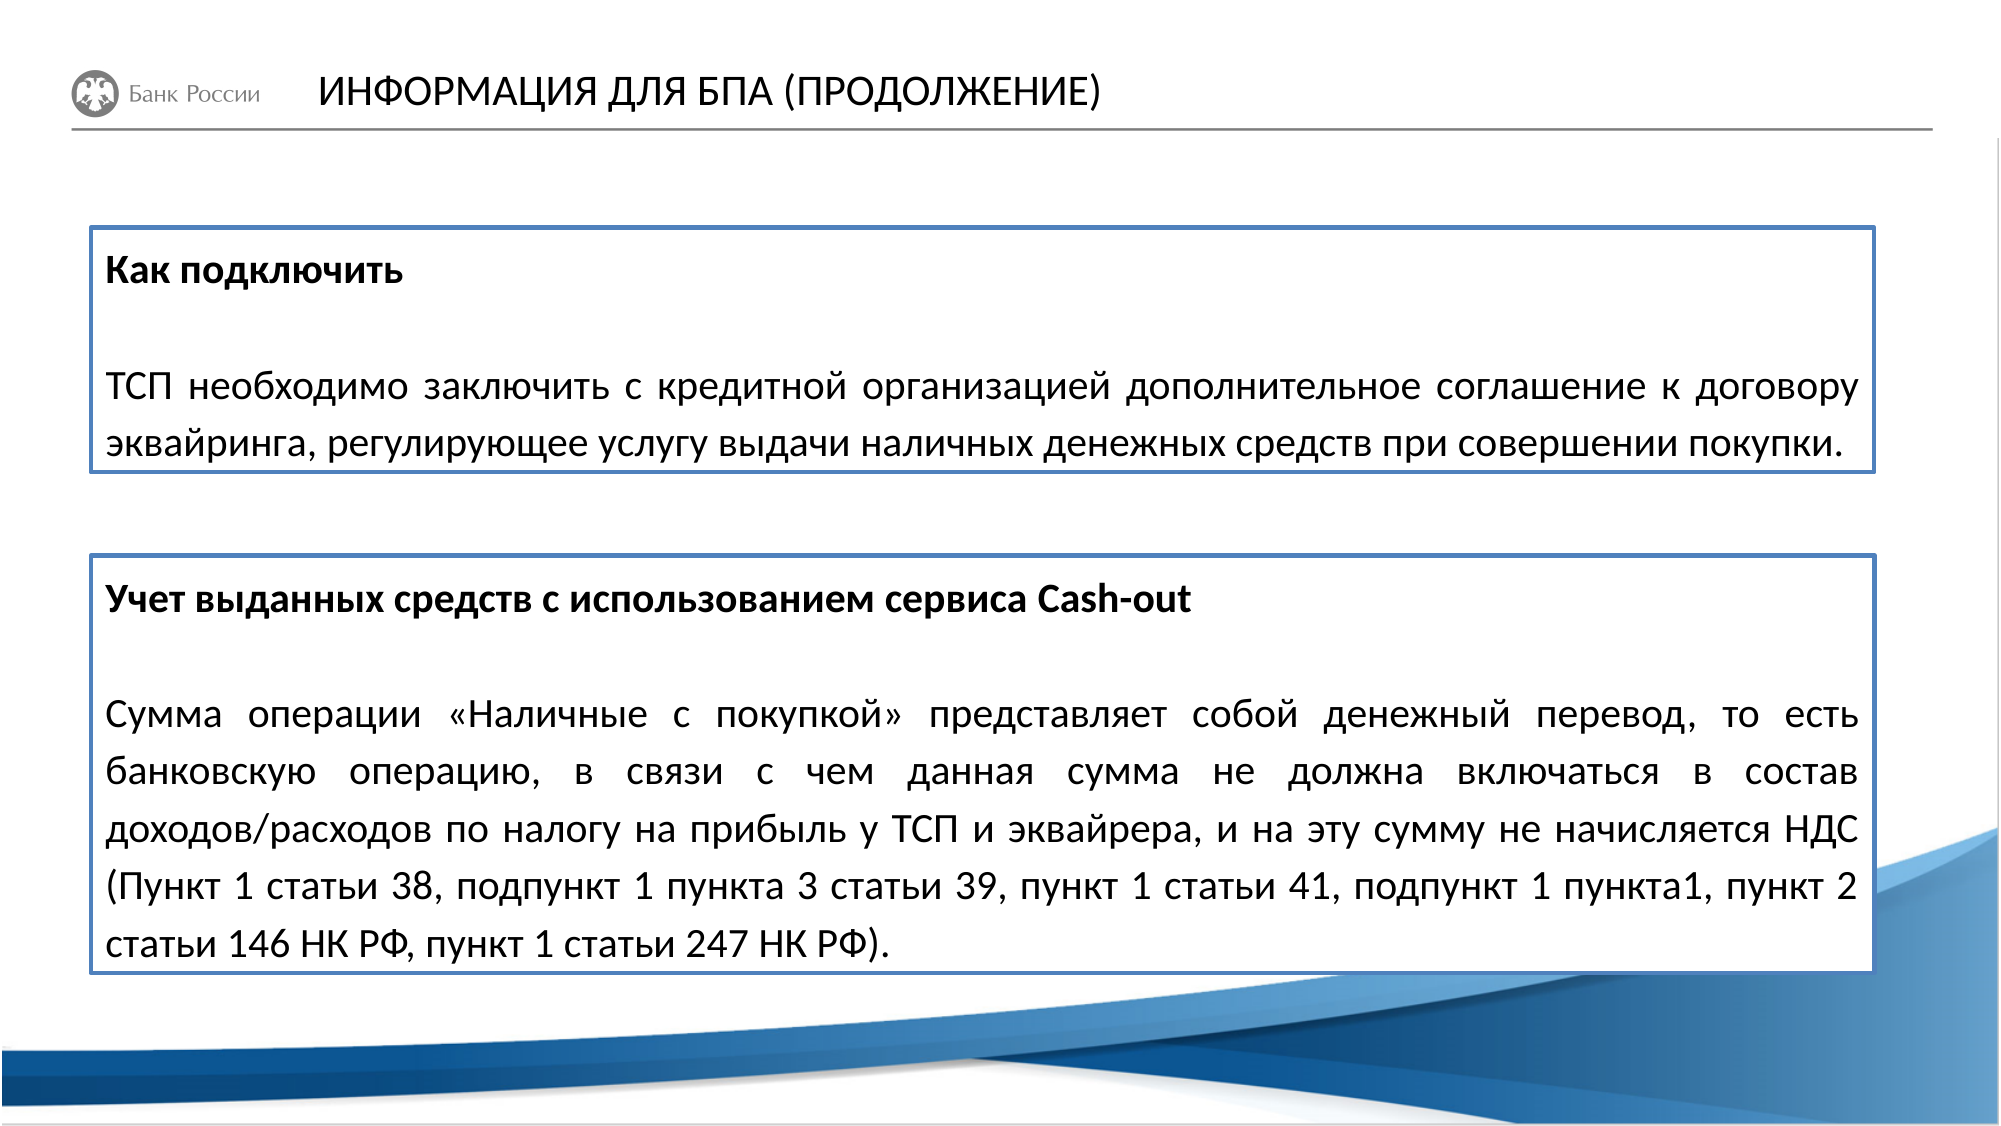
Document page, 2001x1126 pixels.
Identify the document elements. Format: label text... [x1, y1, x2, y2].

picture [0, 0, 2001, 1126]
text_box ИНФОРМАЦИЯ ДЛЯ БПА (ПРОДОЛЖЕНИЕ) [303, 54, 1627, 134]
